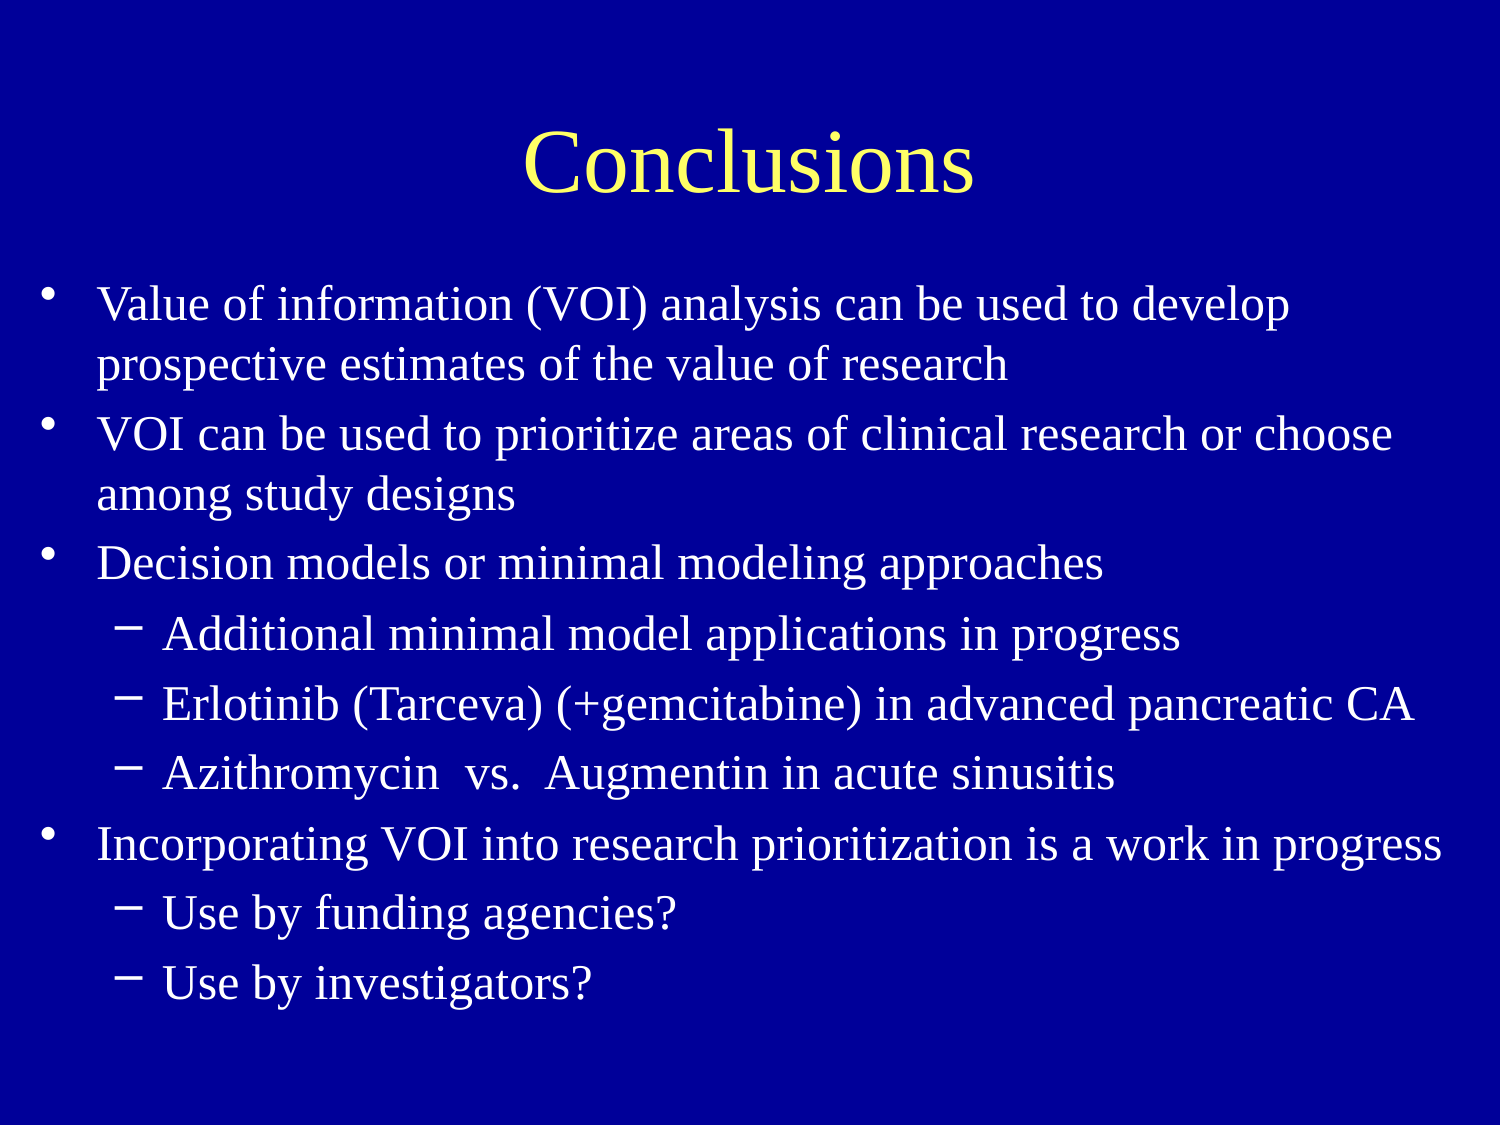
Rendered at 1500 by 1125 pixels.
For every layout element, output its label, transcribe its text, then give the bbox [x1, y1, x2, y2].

title Conclusions [112, 99, 1388, 213]
list Value of information (VOI) analysis can be used to develop prospective estimates of the value of research VOI can be used to prioritize areas of clinical research or choose among study designs Decision models or minimal modeling approaches Additional minimal model applications in progress Erlotinib (Tarceva) (+gemcitabine) in advanced pancreatic CA Azithromycin vs. Augmentin in acute sinusitis Incorporating VOI into research prioritization is a work in progress Use by funding agencies? Use by investigators? [24, 262, 1476, 1088]
